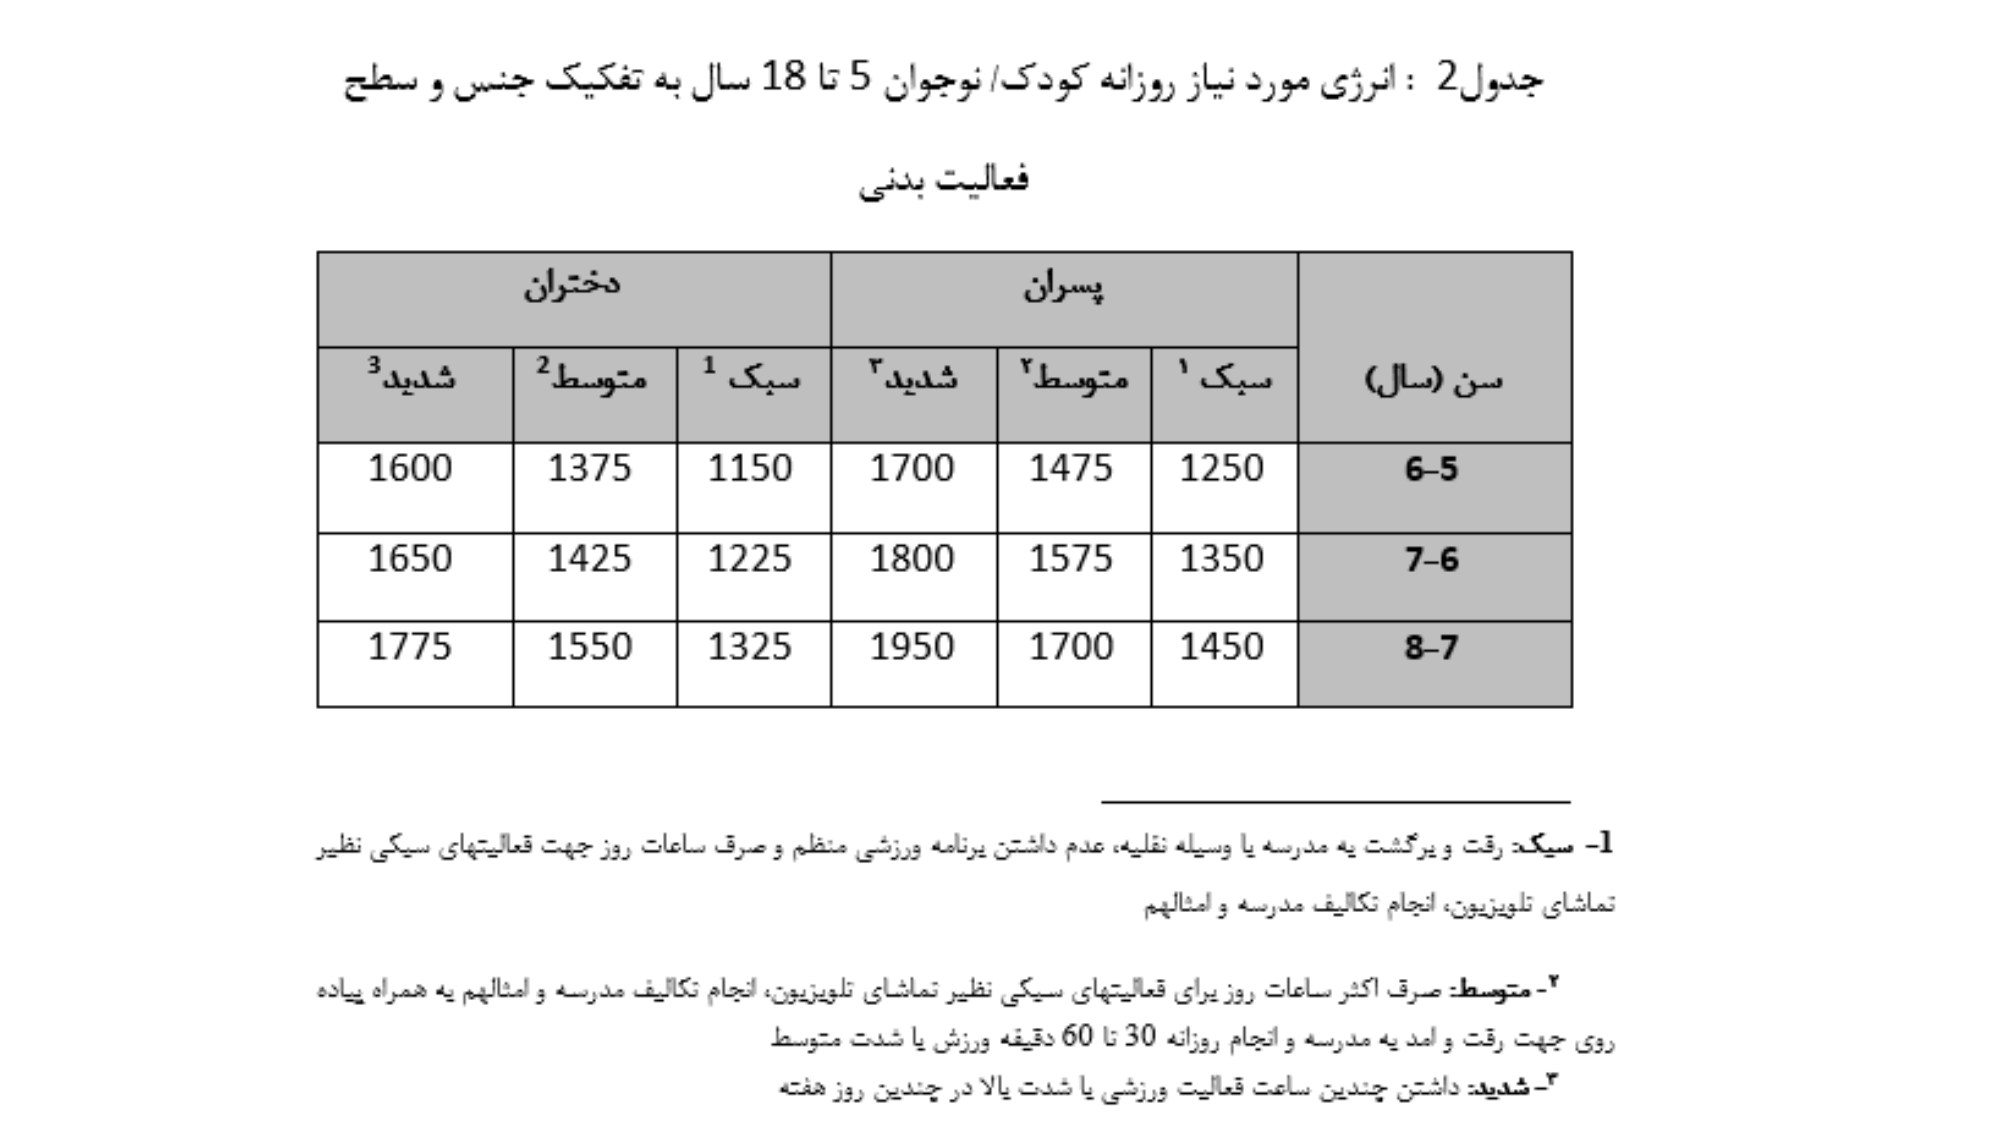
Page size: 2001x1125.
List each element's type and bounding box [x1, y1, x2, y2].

picture [288, 51, 1618, 1115]
